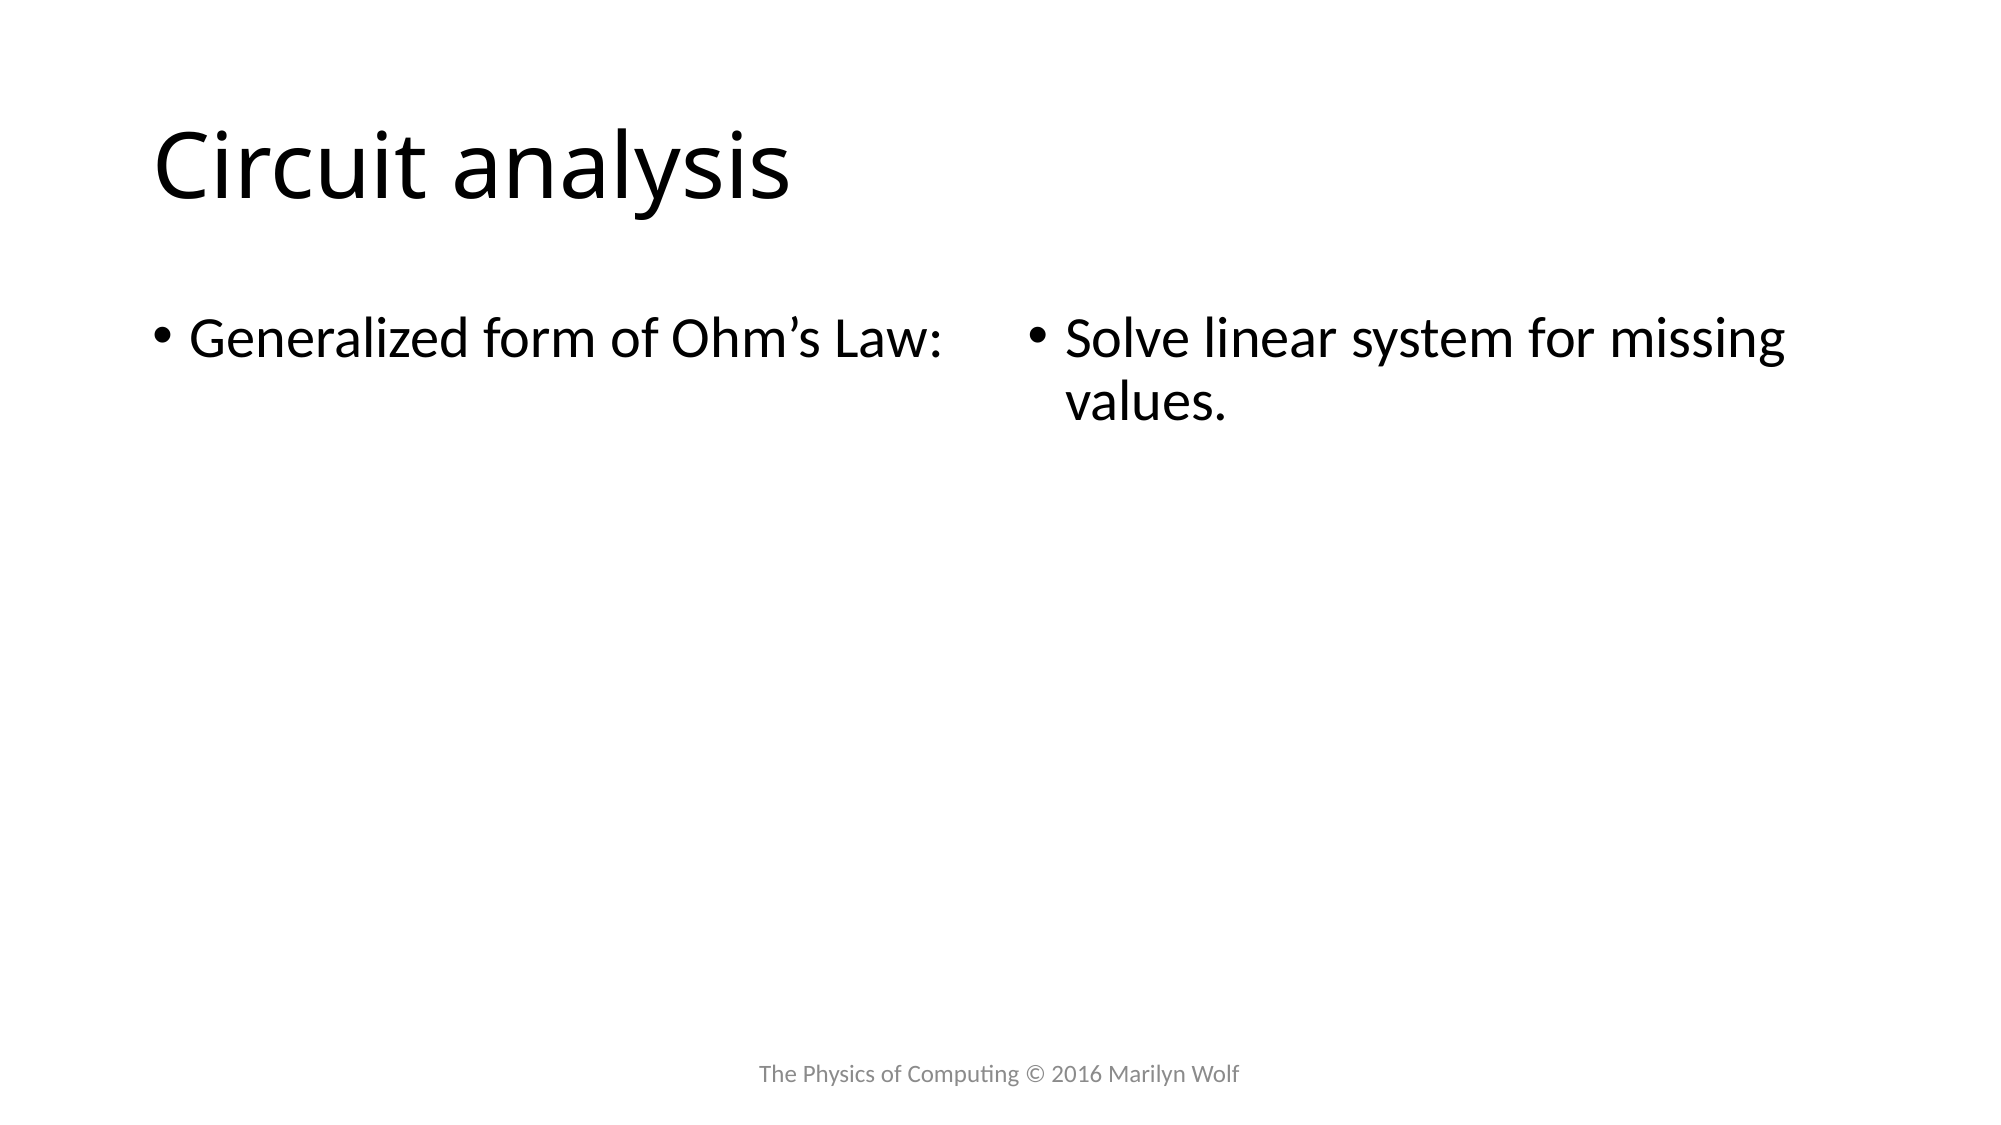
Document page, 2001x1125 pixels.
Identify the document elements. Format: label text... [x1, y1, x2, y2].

footer The Physics of Computing © 2016 Marilyn Wolf [662, 1042, 1338, 1103]
title Circuit analysis [137, 59, 1863, 278]
list Solve linear system for missing values. [1012, 299, 1863, 1014]
